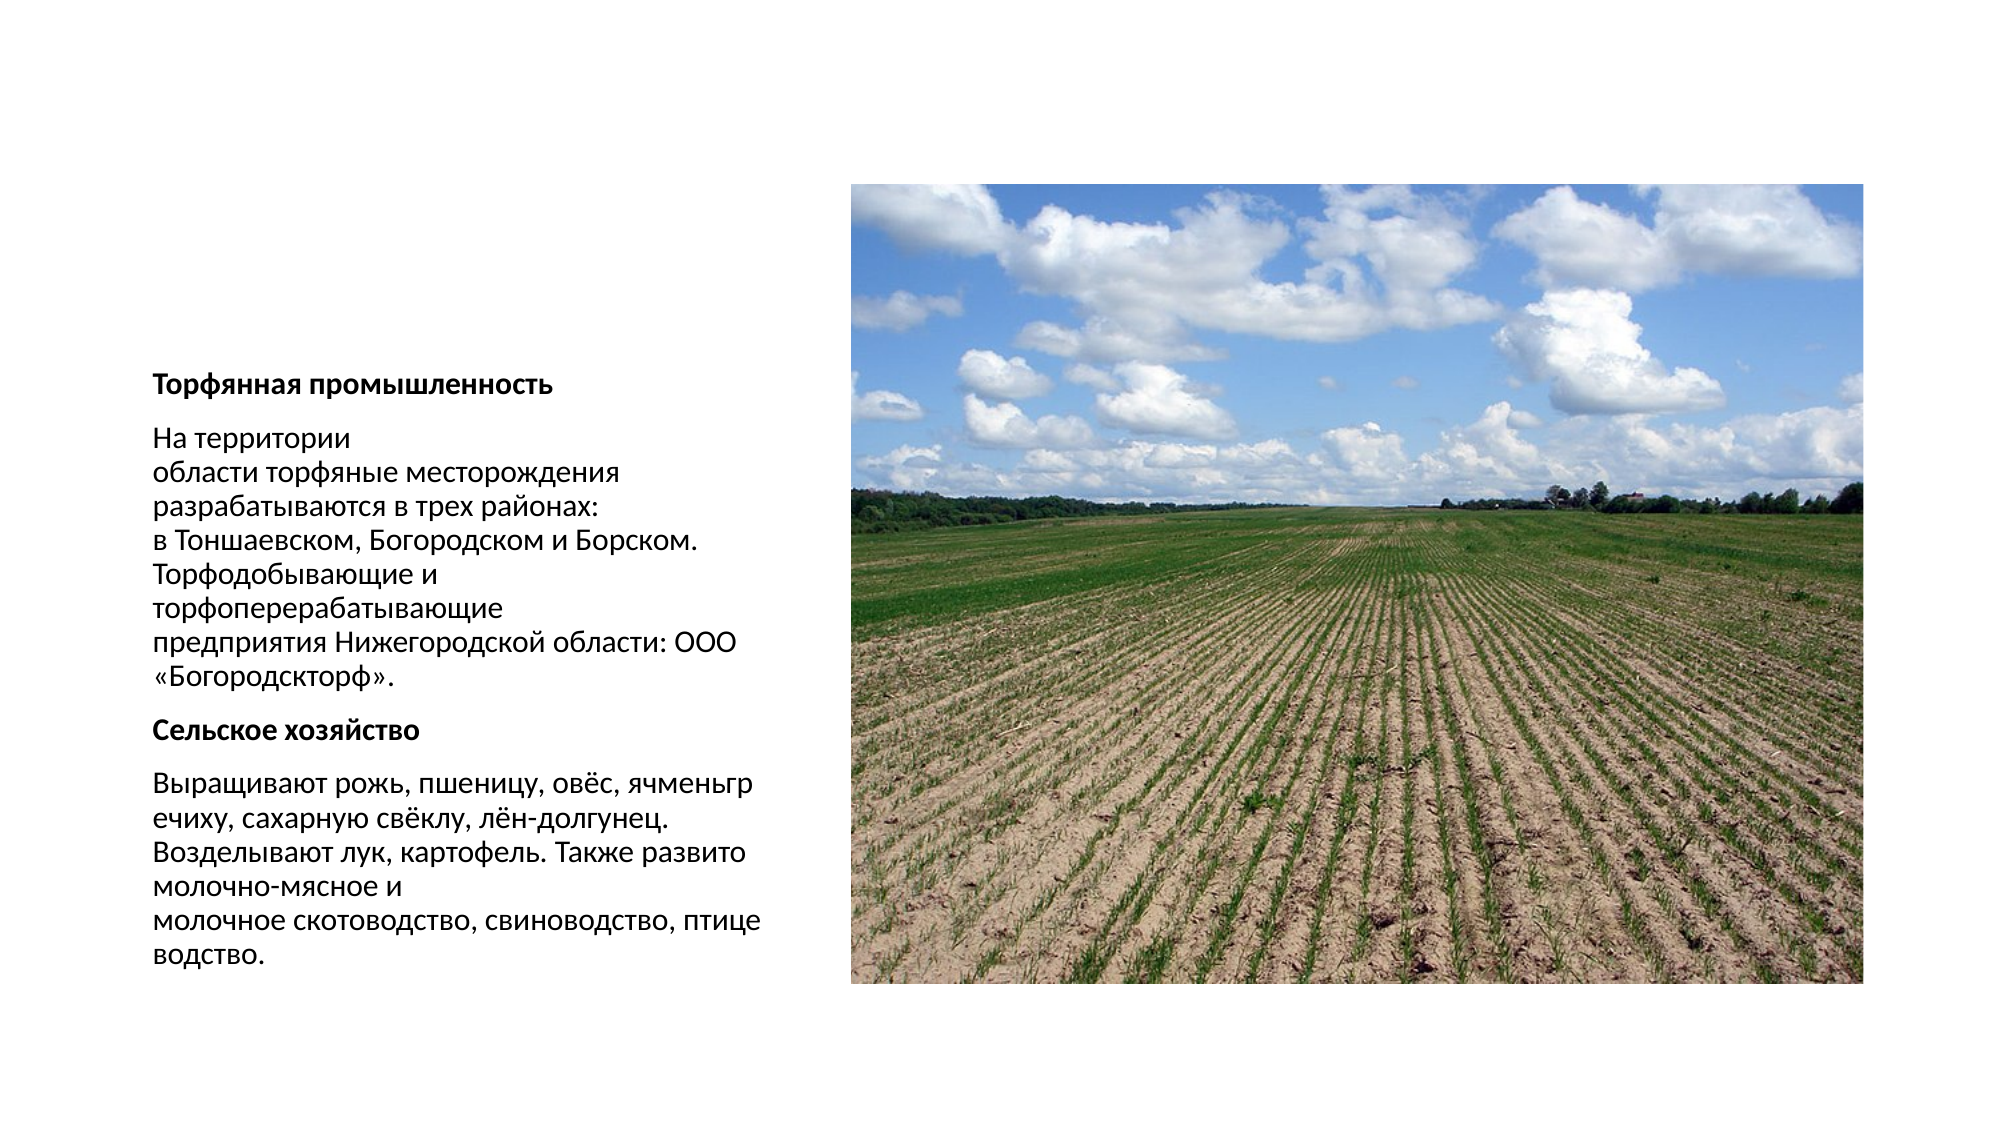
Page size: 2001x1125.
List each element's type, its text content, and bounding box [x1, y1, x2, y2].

picture [851, 184, 1864, 984]
list Торфянная промышленность На территории области торфяные месторождения разрабатываются в трех районах: в Тоншаевском, Богородском и Борском. Торфодобывающие и торфоперерабатывающие предприятия Нижегородской области: ООО «Богородскторф». Сельское хозяйство Выращивают рожь, пшеницу, овёс, ячменьгречиху, сахарную свёклу, лён-долгунец. Возделывают лук, картофель. Также развито молочно-мясное и молочное скотоводство, свиноводство, птицеводство. [137, 359, 783, 986]
